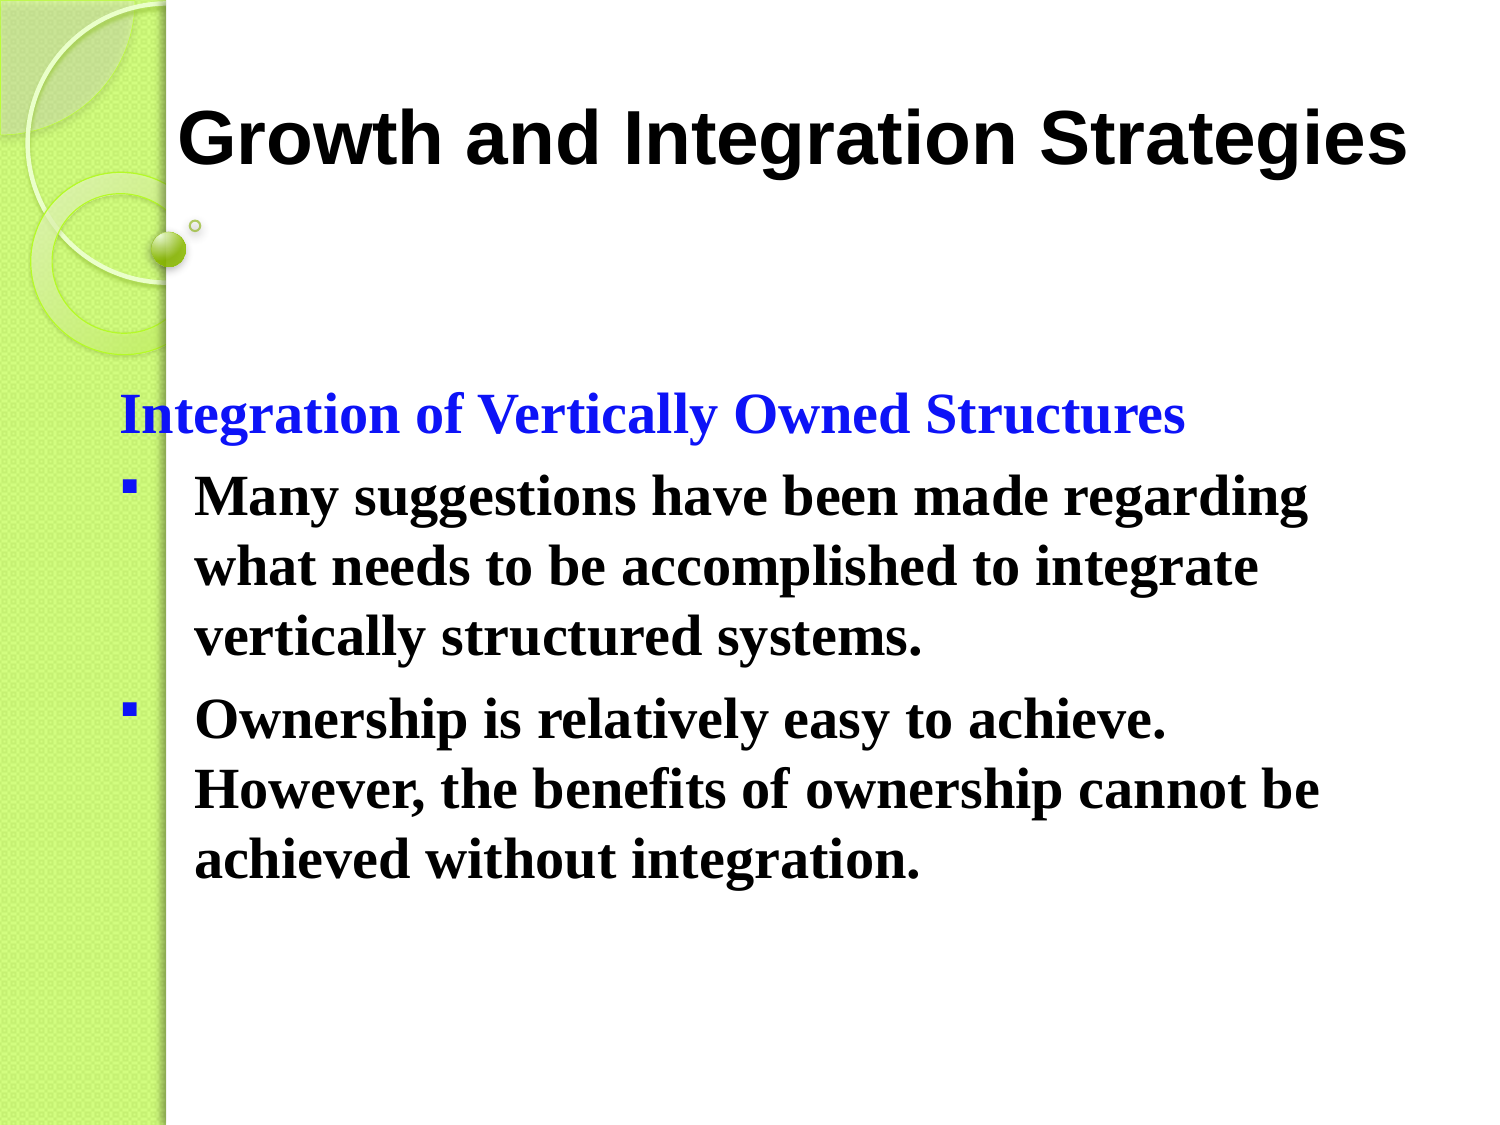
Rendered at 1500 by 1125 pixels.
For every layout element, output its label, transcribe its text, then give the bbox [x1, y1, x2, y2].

subtitle Integration of Vertically Owned Structures Many suggestions have been made regarding what needs to be accomplished to integrate vertically structured systems. Ownership is relatively easy to achieve. However, the benefits of ownership cannot be achieved without integration. [99, 375, 1400, 988]
title Growth and Integration Strategies [162, 59, 1450, 188]
